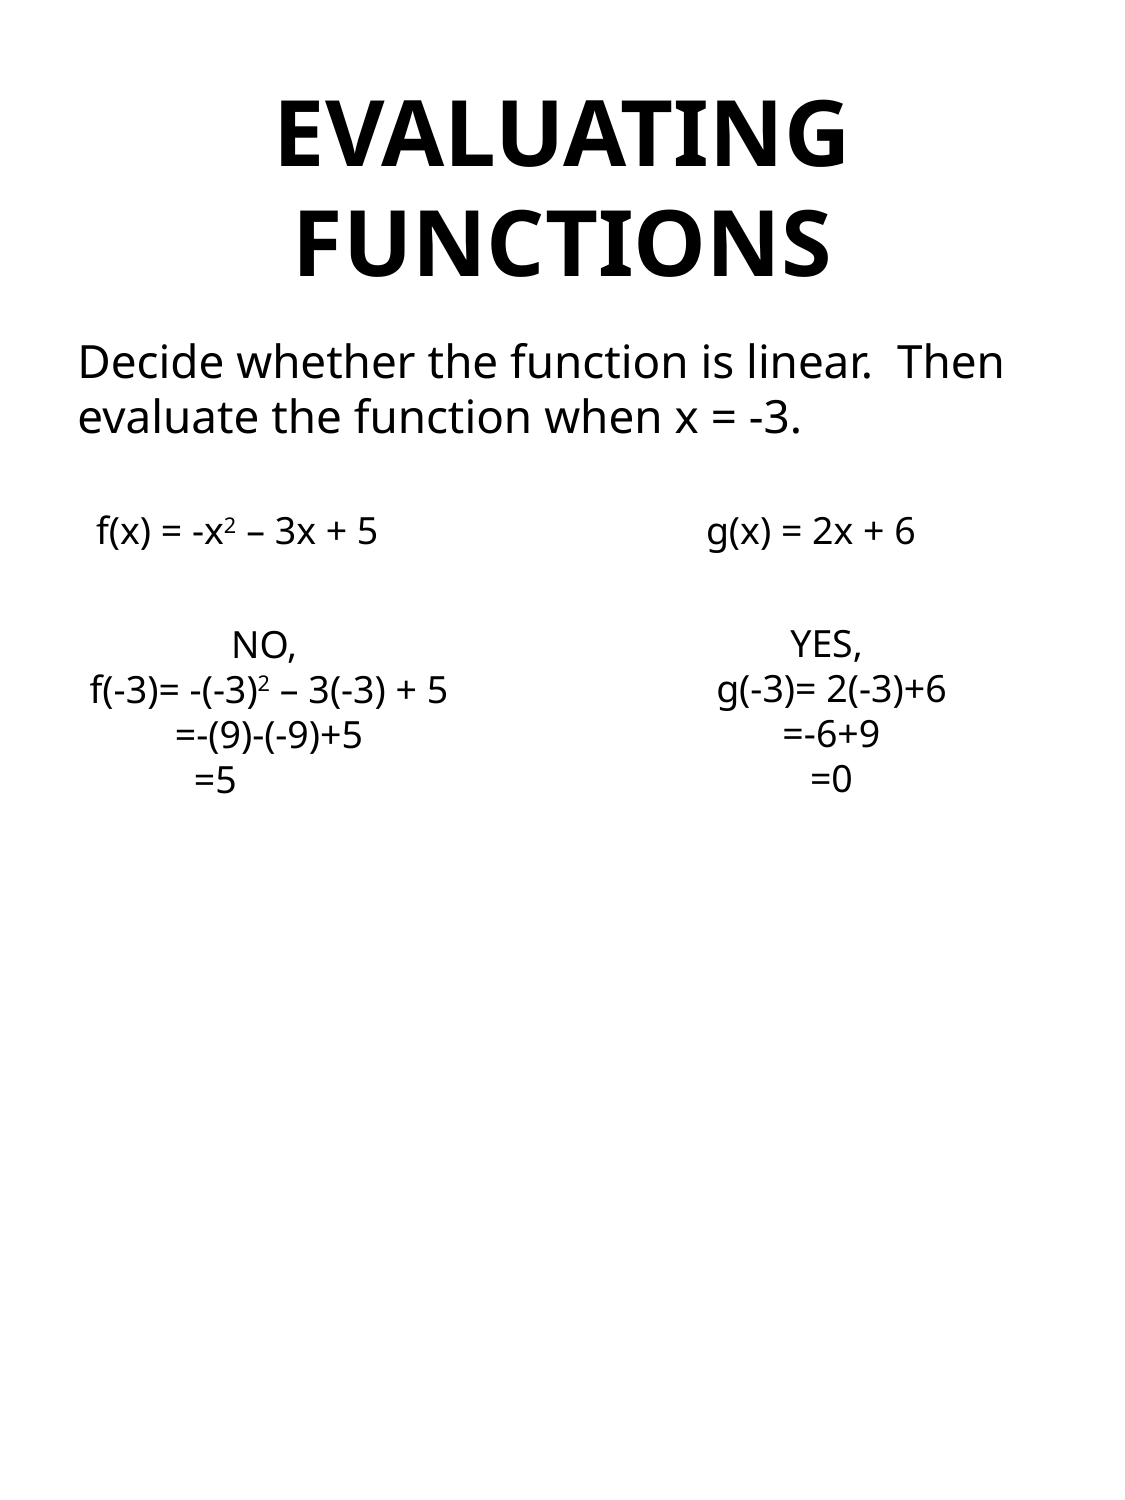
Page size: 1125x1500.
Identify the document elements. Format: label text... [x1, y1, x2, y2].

text_box NO, f(-3)= -(-3)2 – 3(-3) + 5 =-(9)-(-9)+5 =5 [0, 613, 551, 808]
title EVALUATING FUNCTIONS [56, 60, 1069, 310]
text_box g(x) = 2x + 6 [691, 499, 931, 560]
text_box f(x) = -x2 – 3x + 5 [81, 499, 394, 560]
text_box YES, g(-3)= 2(-3)+6 =-6+9 =0 [550, 612, 1113, 808]
text_box Decide whether the function is linear. Then evaluate the function when x = -3. [62, 324, 1038, 450]
